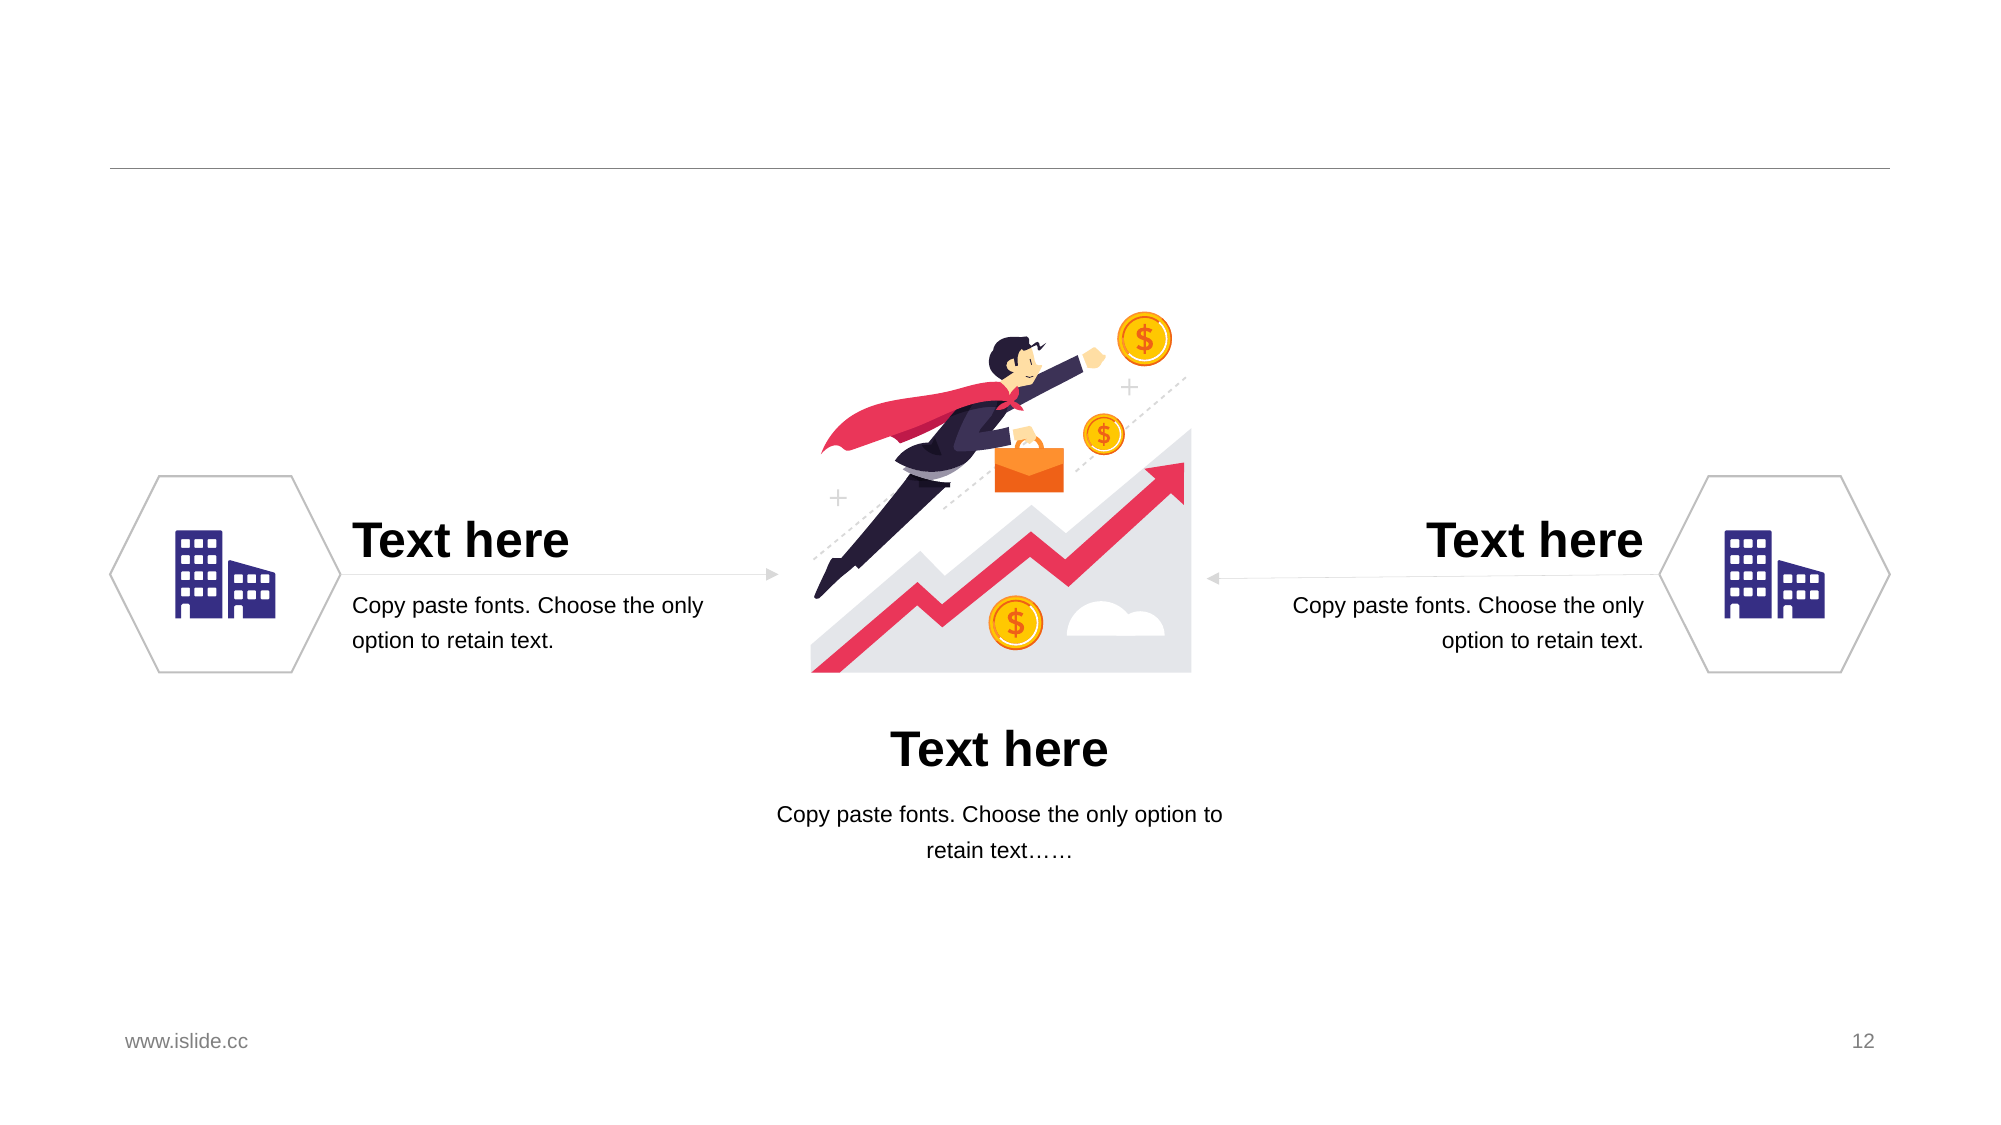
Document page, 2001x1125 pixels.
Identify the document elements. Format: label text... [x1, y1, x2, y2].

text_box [110, 311, 1890, 876]
footer www.islide.cc [109, 1023, 790, 1058]
slide_number 12 [1412, 1023, 1890, 1058]
